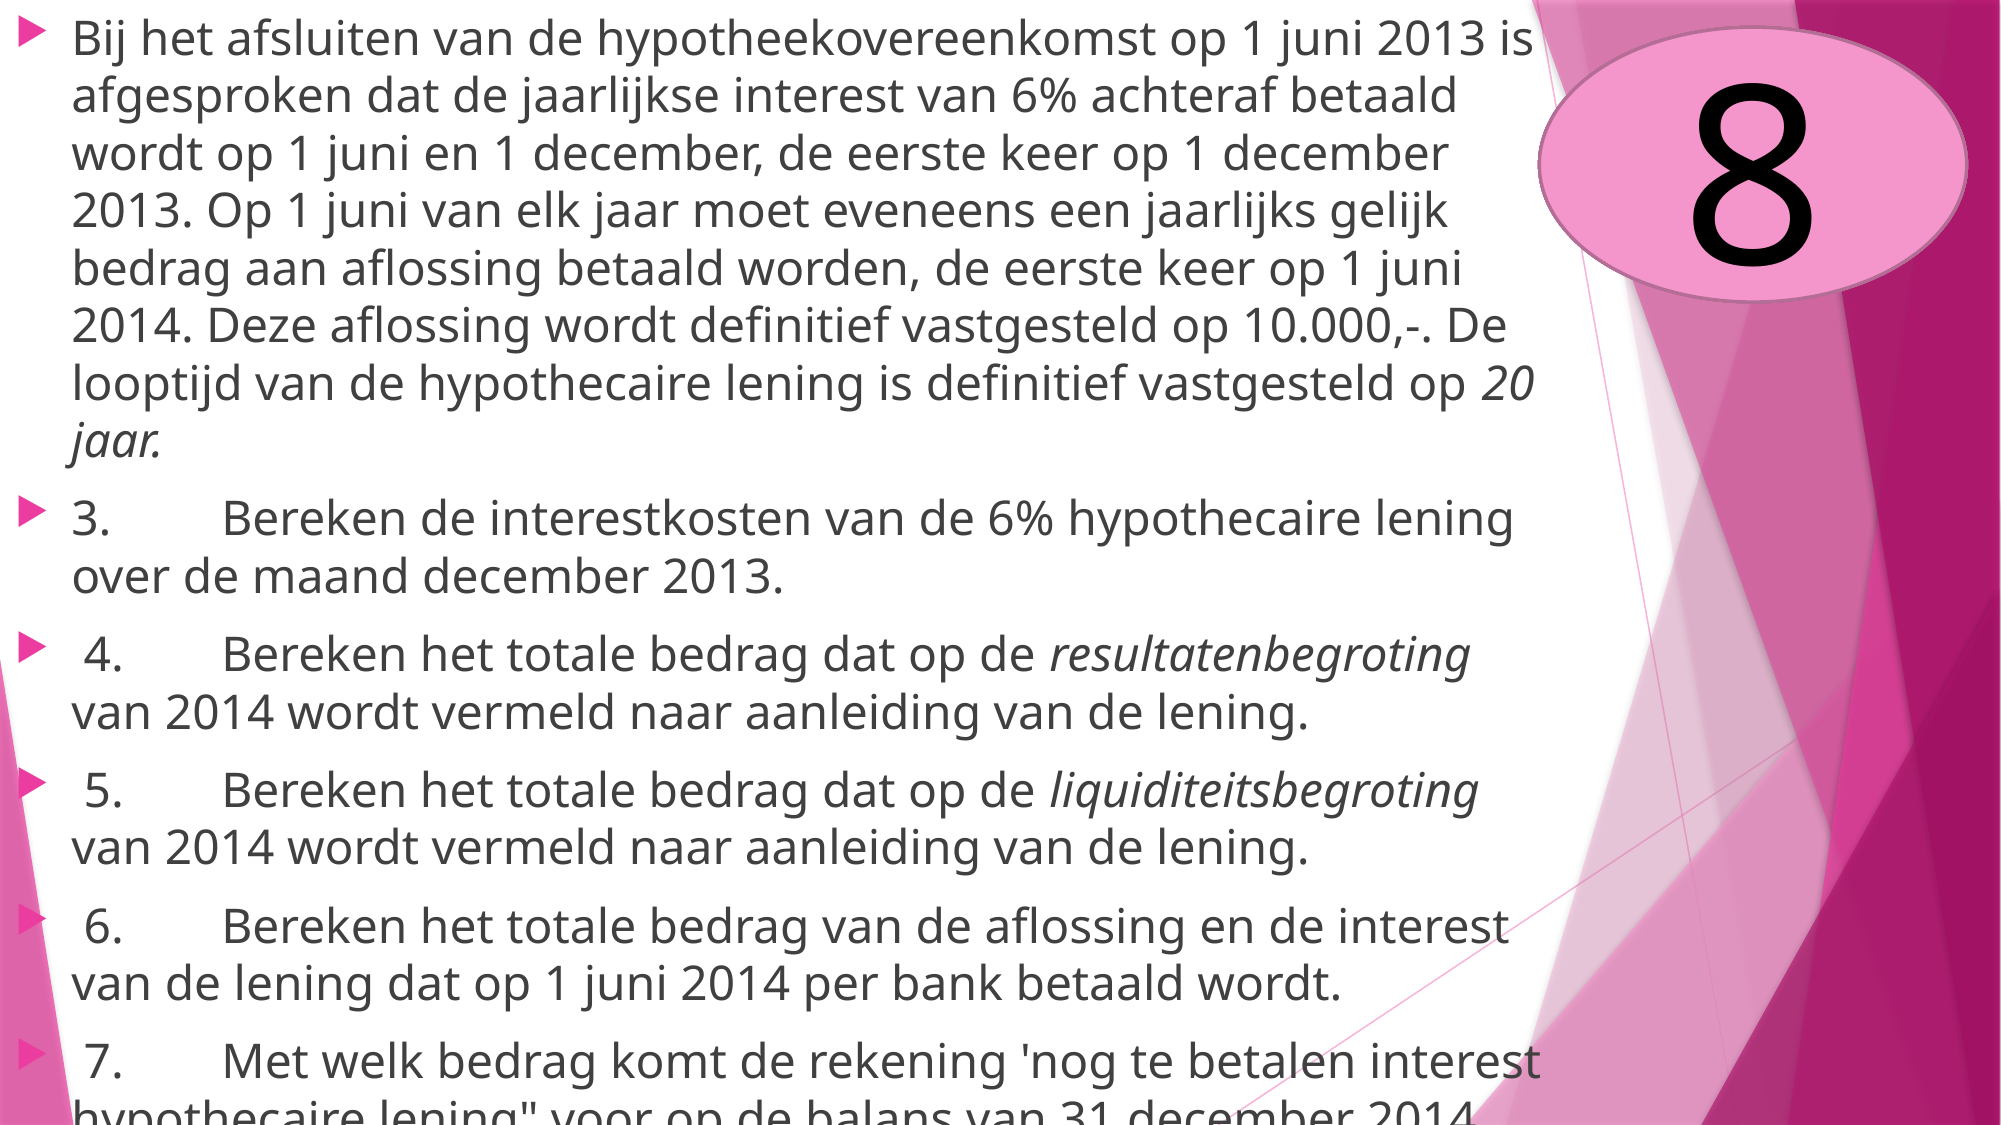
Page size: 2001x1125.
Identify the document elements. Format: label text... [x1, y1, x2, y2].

list Bij het afsluiten van de hypotheekovereenkomst op 1 juni 2013 is afgesproken dat de jaarlijkse interest van 6% achteraf betaald wordt op 1 juni en 1 december, de eerste keer op 1 december 2013. Op 1 juni van elk jaar moet eveneens een jaarlijks gelijk bedrag aan aflossing betaald worden, de eerste keer op 1 juni 2014. Deze aflossing wordt definitief vastgesteld op 10.000,-. De looptijd van de hypothecaire lening is definitief vastgesteld op 20 jaar. 3. Bereken de interestkosten van de 6% hypothecaire lening over de maand december 2013. 4. Bereken het totale bedrag dat op de resultatenbegroting van 2014 wordt vermeld naar aanleiding van de lening. 5. Bereken het totale bedrag dat op de liquiditeitsbegroting van 2014 wordt vermeld naar aanleiding van de lening. 6. Bereken het totale bedrag van de aflossing en de interest van de lening dat op 1 juni 2014 per bank betaald wordt. 7. Met welk bedrag komt de rekening 'nog te betalen interest hypothecaire lening" voor op de balans van 31 december 2014. [0, 0, 1573, 1125]
text_box 8 [1537, 25, 1969, 304]
